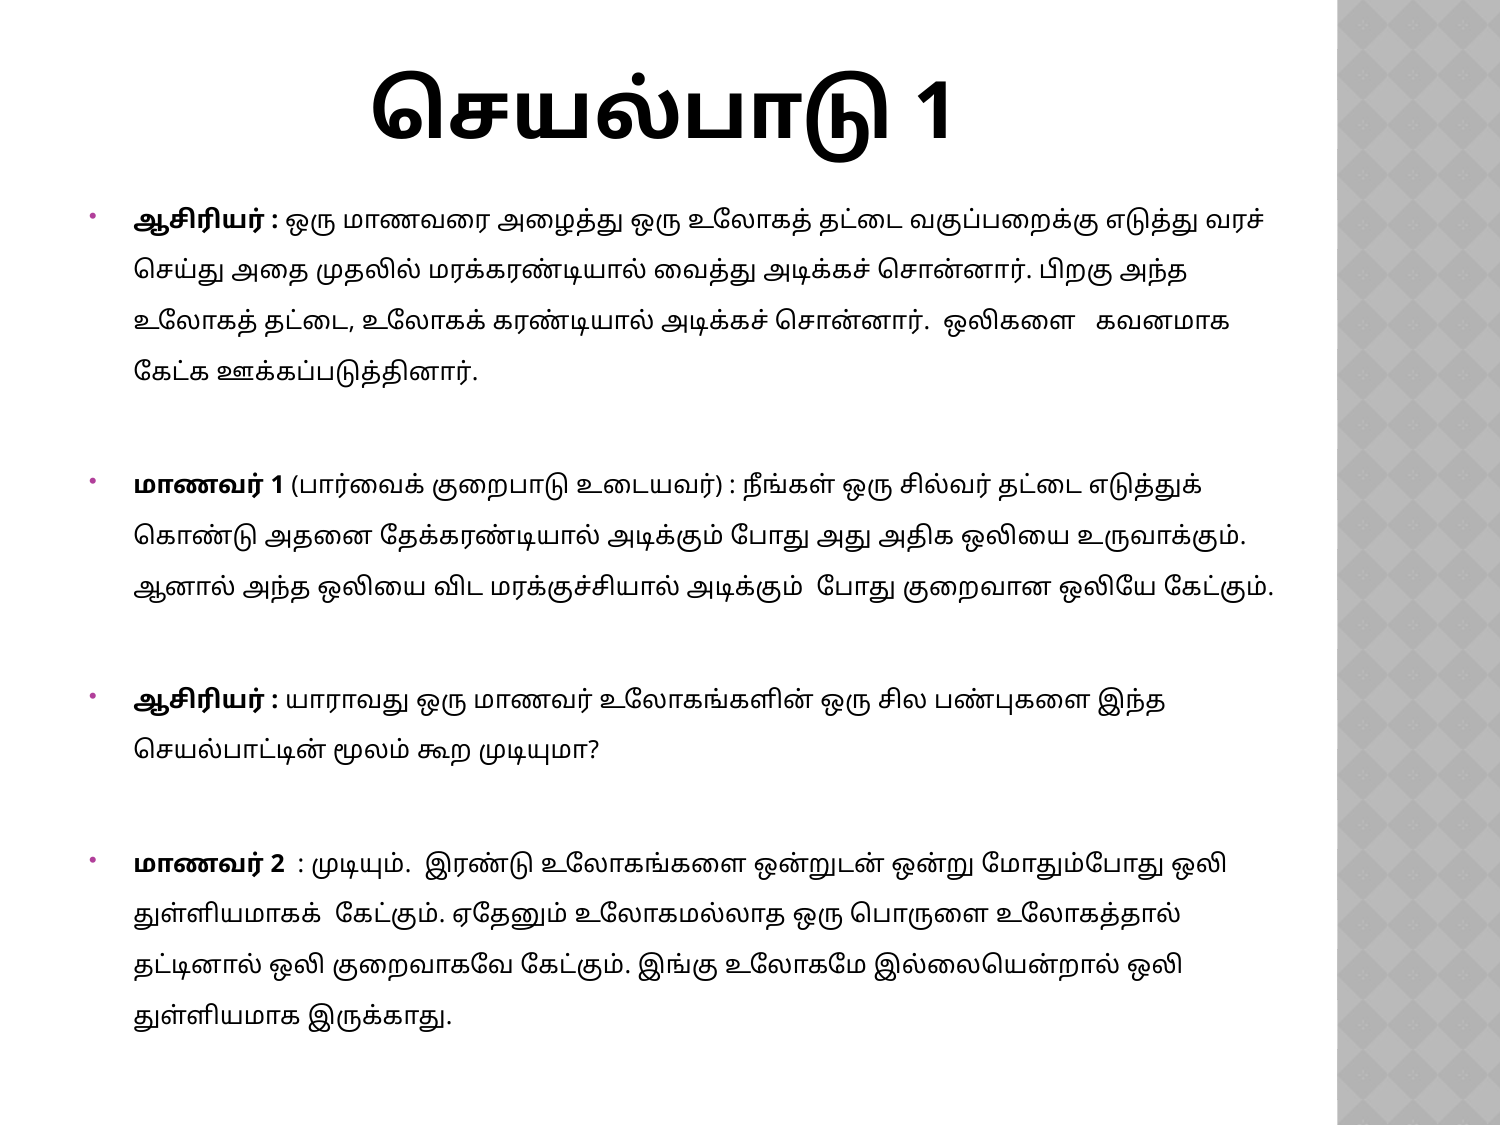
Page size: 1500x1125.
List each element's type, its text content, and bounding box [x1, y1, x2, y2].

list ஆசிரியர் : ஒரு மாணவரை அழைத்து ஒரு உலோகத் தட்டை வகுப்பறைக்கு எடுத்து வரச் செய்து அதை முதலில் மரக்கரண்டியால் வைத்து அடிக்கச் சொன்னார். பிறகு அந்த உலோகத் தட்டை, உலோகக் கரண்டியால் அடிக்கச் சொன்னார். ஒலிகளை கவனமாக கேட்க ஊக்கப்படுத்தினார். மாணவர் 1 (பார்வைக் குறைபாடு உடையவர்) : நீங்கள் ஒரு சில்வர் தட்டை எடுத்துக் கொண்டு அதனை தேக்கரண்டியால் அடிக்கும் போது அது அதிக ஒலியை உருவாக்கும். ஆனால் அந்த ஒலியை விட மரக்குச்சியால் அடிக்கும் போது குறைவான ஒலியே கேட்கும். ஆசிரியர் : யாராவது ஒரு மாணவர் உலோகங்களின் ஒரு சில பண்புகளை இந்த செயல்பாட்டின் மூலம் கூற முடியுமா? மாணவர் 2 : முடியும். இரண்டு உலோகங்களை ஒன்றுடன் ஒன்று மோதும்போது ஒலி துள்ளியமாகக் கேட்கும். ஏதேனும் உலோகமல்லாத ஒரு பொருளை உலோகத்தால் தட்டினால் ஒலி குறைவாகவே கேட்கும். இங்கு உலோகமே இல்லையென்றால் ஒலி துள்ளியமாக இருக்காது. [75, 174, 1300, 1062]
title செயல்பாடு 1 [75, 0, 1300, 174]
